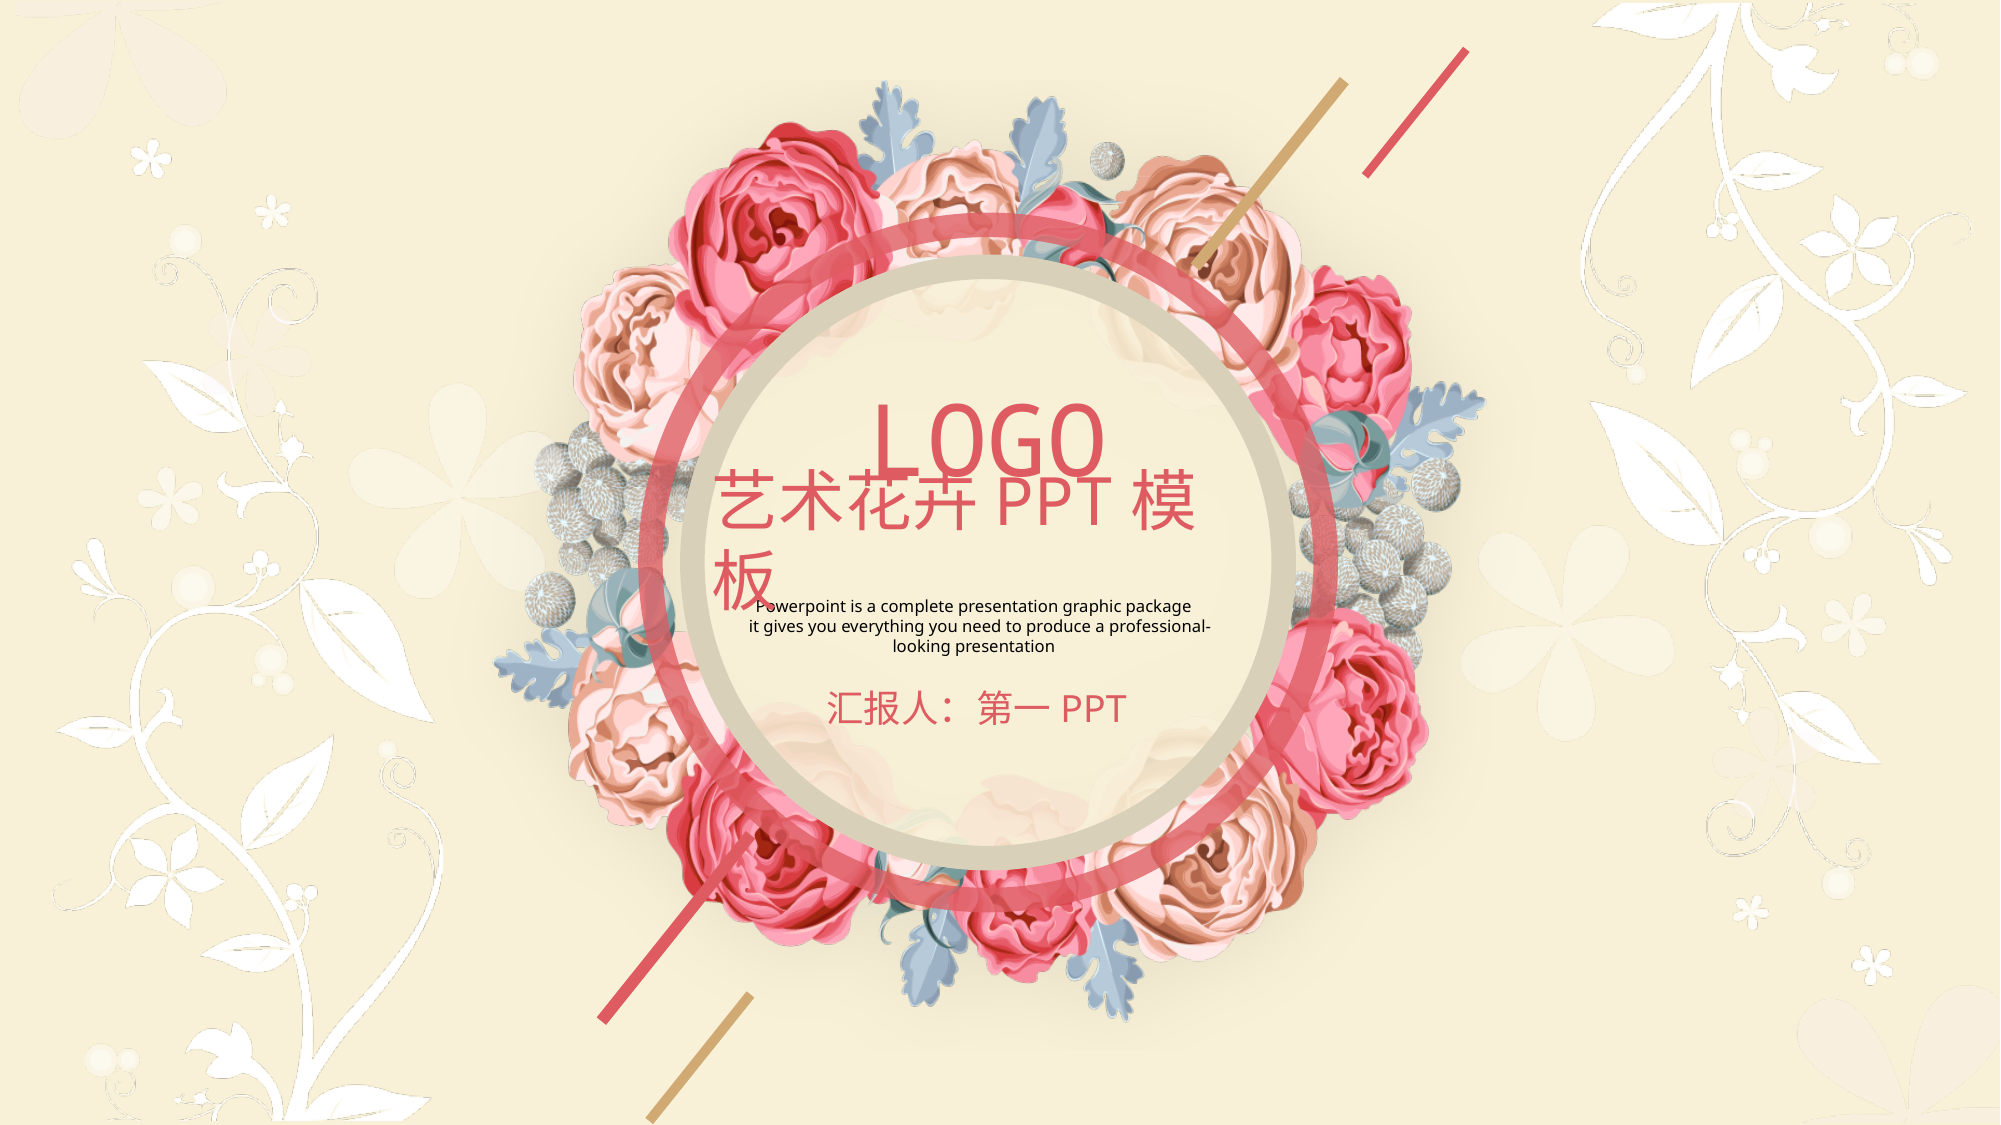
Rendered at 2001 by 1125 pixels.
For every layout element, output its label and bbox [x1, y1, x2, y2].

text_box [649, 994, 751, 1122]
text_box [1195, 80, 1345, 267]
text_box [1365, 49, 1424, 176]
picture [16, 1, 2000, 1123]
text_box [601, 834, 751, 1022]
